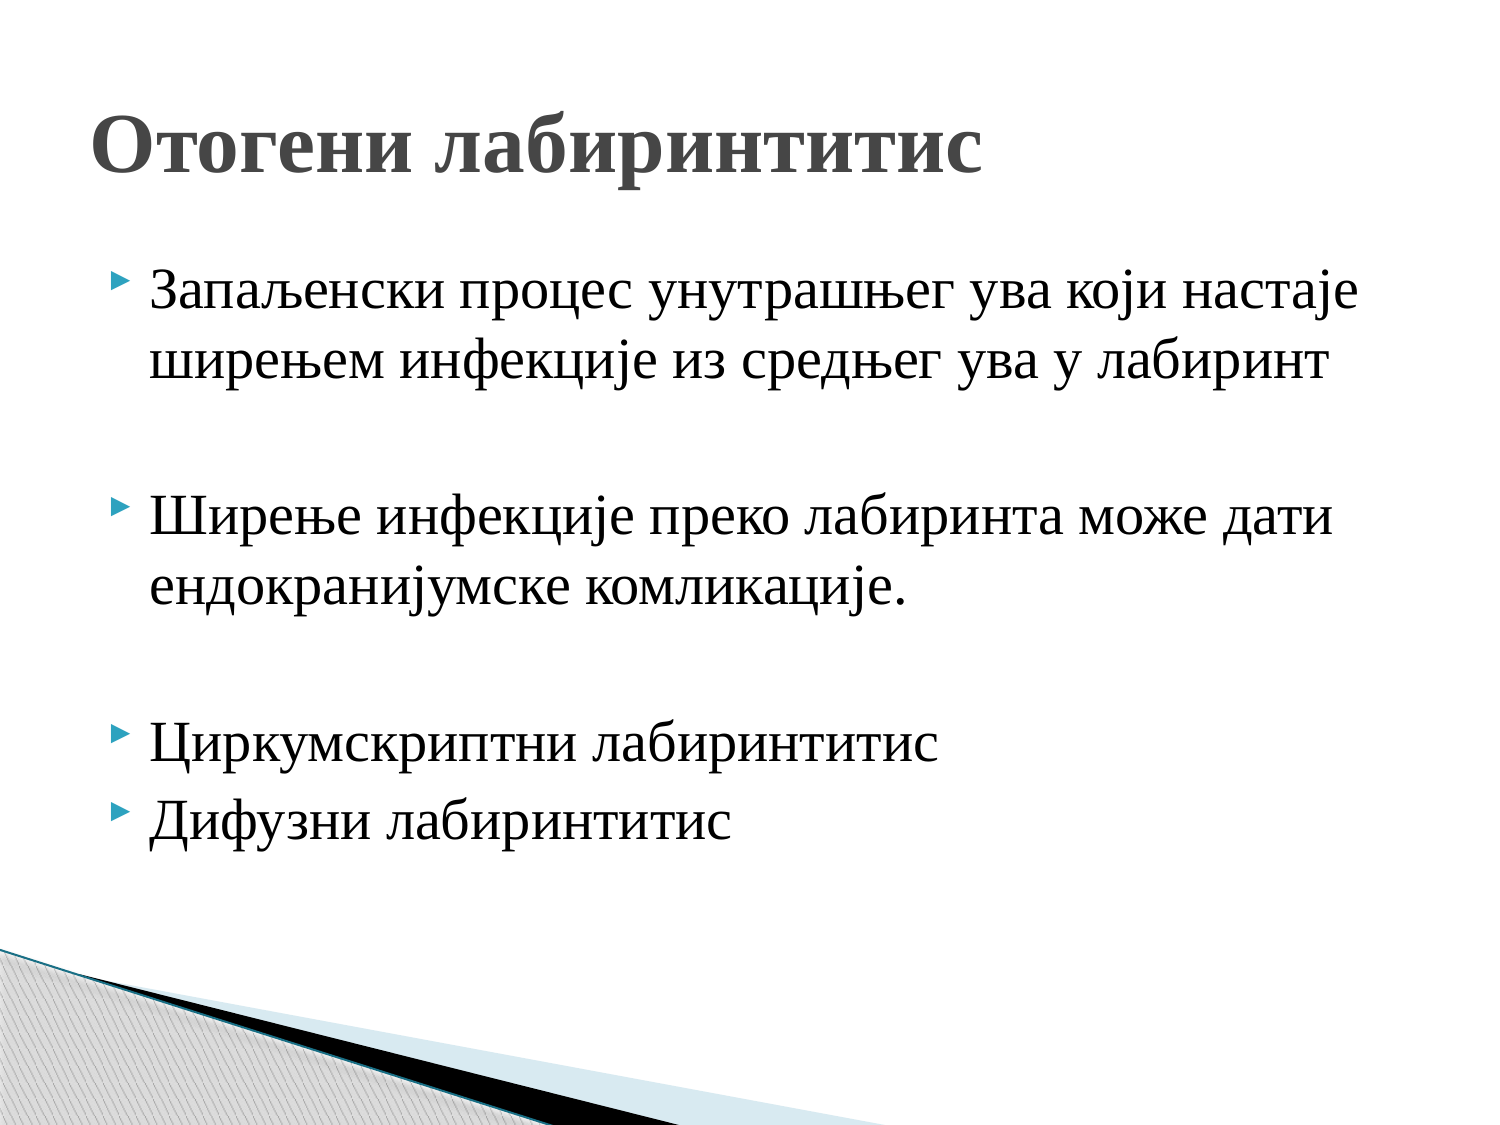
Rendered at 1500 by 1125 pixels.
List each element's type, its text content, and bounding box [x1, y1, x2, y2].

list Запаљенски процес унутрашњег ува који настаје ширењем инфекције из средњег ува у лабиринт Ширење инфекције преко лабиринта може дати ендокранијумске комликације. Циркумскриптни лабиринтитис Дифузни лабиринтитис [75, 243, 1425, 986]
title Отогени лабиринтитис [75, 45, 1425, 233]
